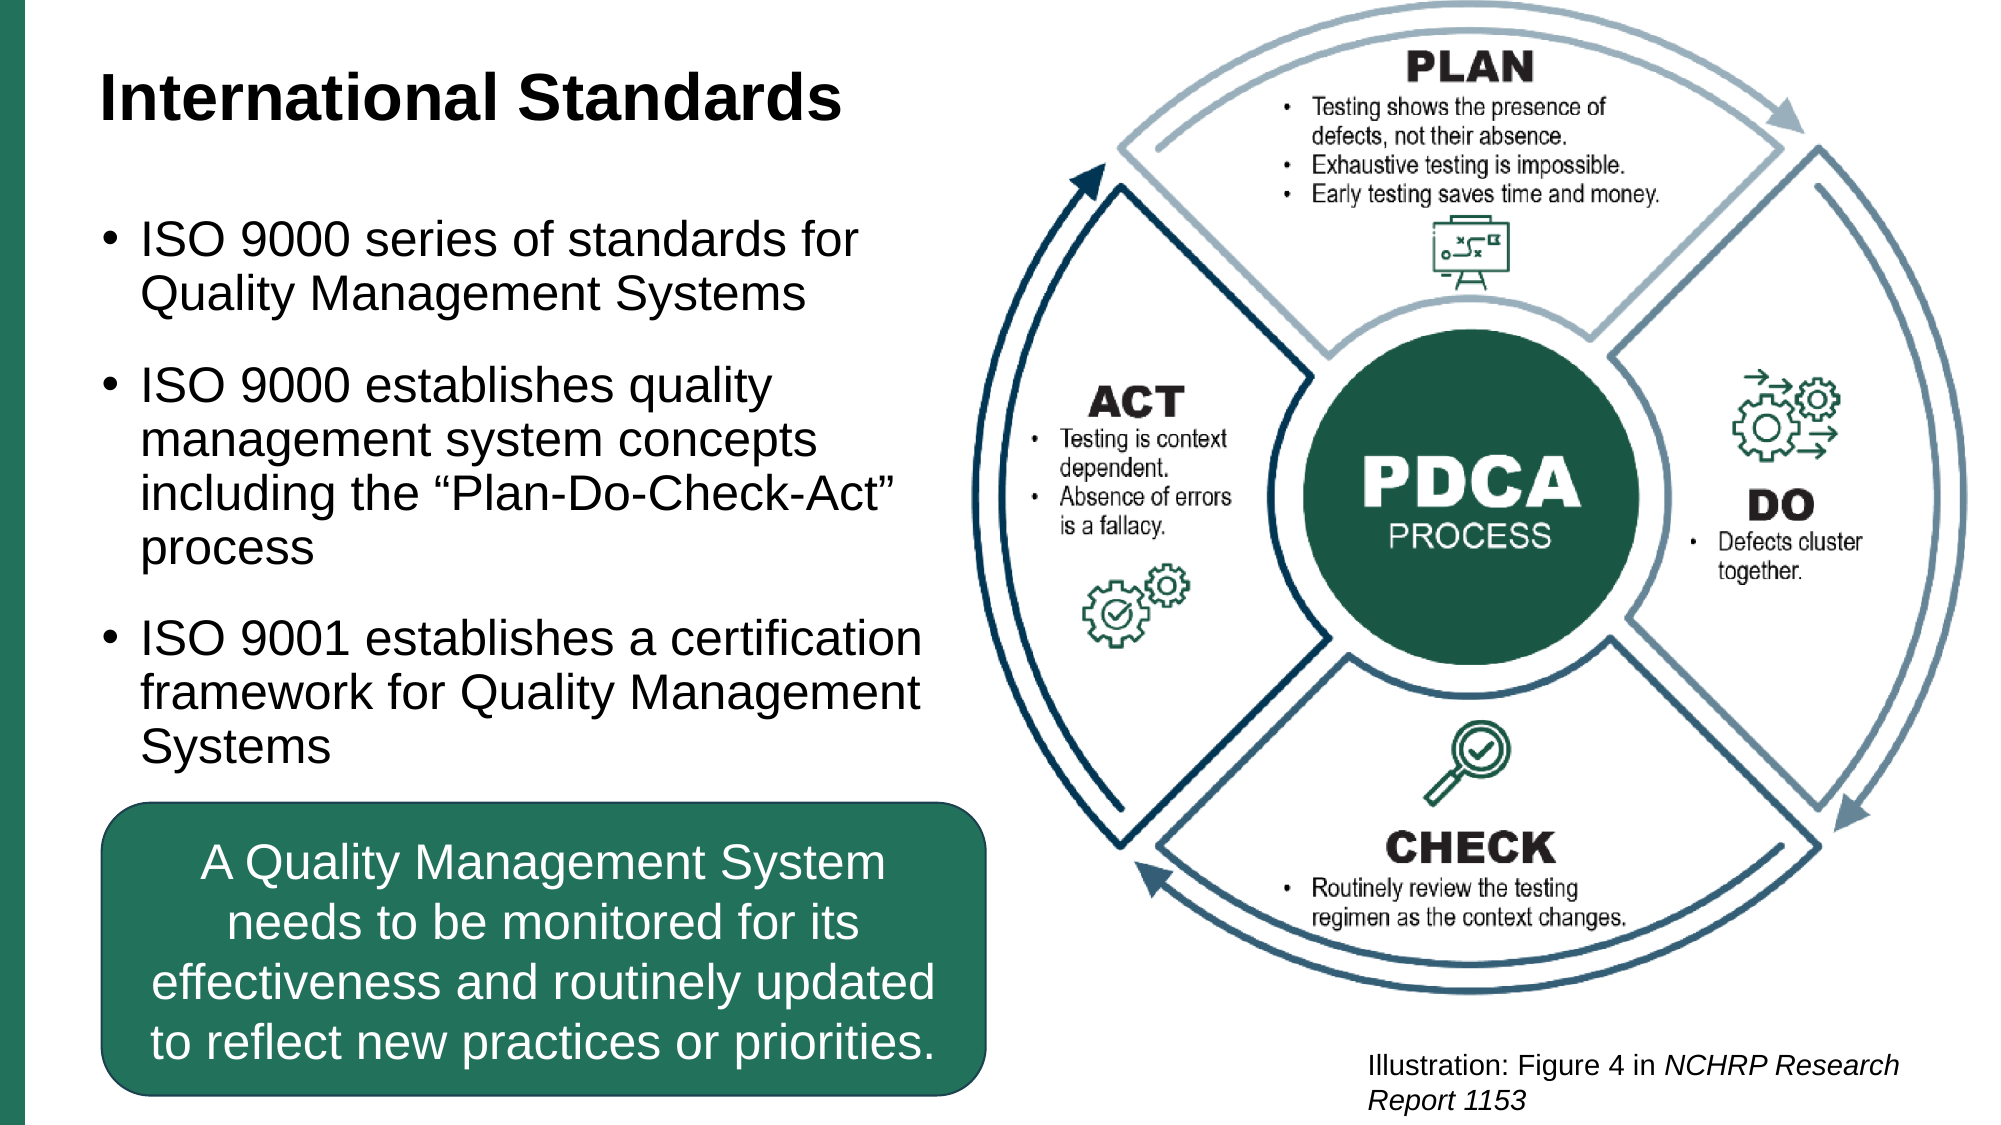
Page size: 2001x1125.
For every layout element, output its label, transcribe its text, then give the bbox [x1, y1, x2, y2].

text_box A Quality Management System needs to be monitored for its effectiveness and routinely updated to reflect new practices or priorities. [100, 801, 987, 1097]
list ISO 9000 series of standards for Quality Management Systems ISO 9000 establishes quality management system concepts including the “Plan-Do-Check-Act” process ISO 9001 establishes a certification framework for Quality Management Systems [101, 213, 912, 803]
picture [912, 0, 2000, 999]
text_box Illustration: Figure 4 in NCHRP Research Report 1153 [1352, 1039, 2000, 1124]
title International Standards [99, 62, 912, 200]
